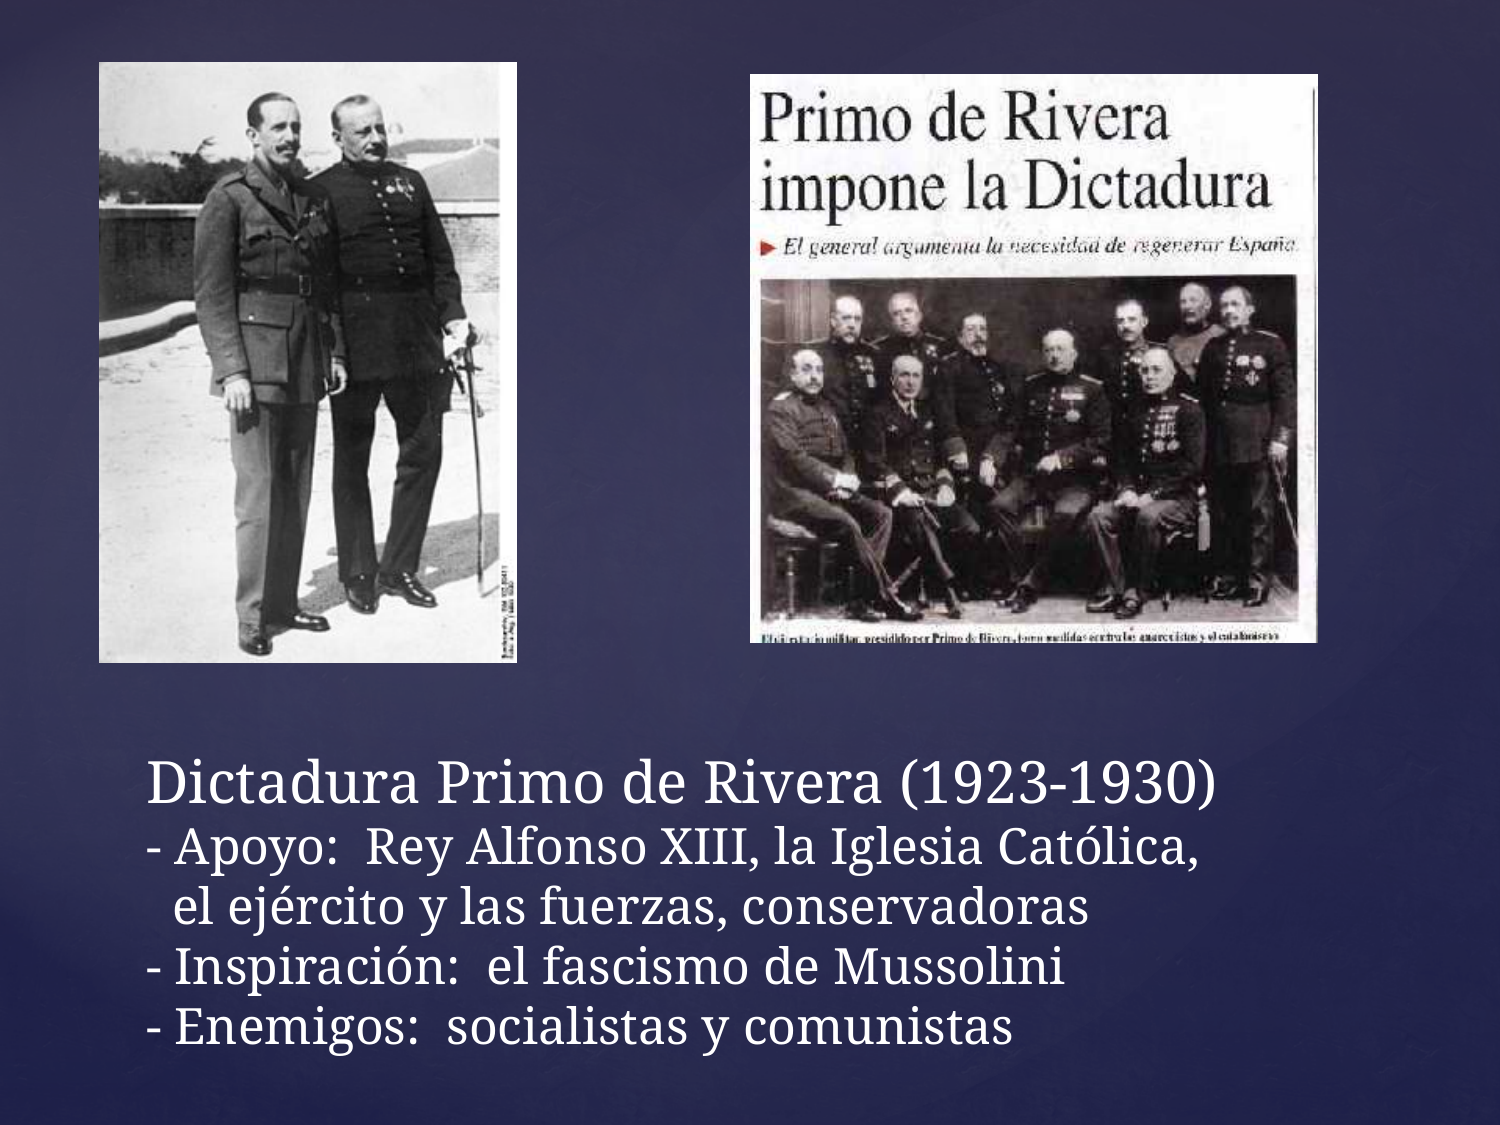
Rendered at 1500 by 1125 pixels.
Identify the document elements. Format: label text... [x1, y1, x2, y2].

picture [749, 74, 1318, 643]
title Dictadura Primo de Rivera (1923-1930) - Apoyo: Rey Alfonso XIII, la Iglesia Católica, el ejército y las fuerzas, conservadoras - Inspiración: el fascismo de Mussolini - Enemigos: socialistas y comunistas [131, 912, 1369, 1063]
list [99, 61, 518, 663]
